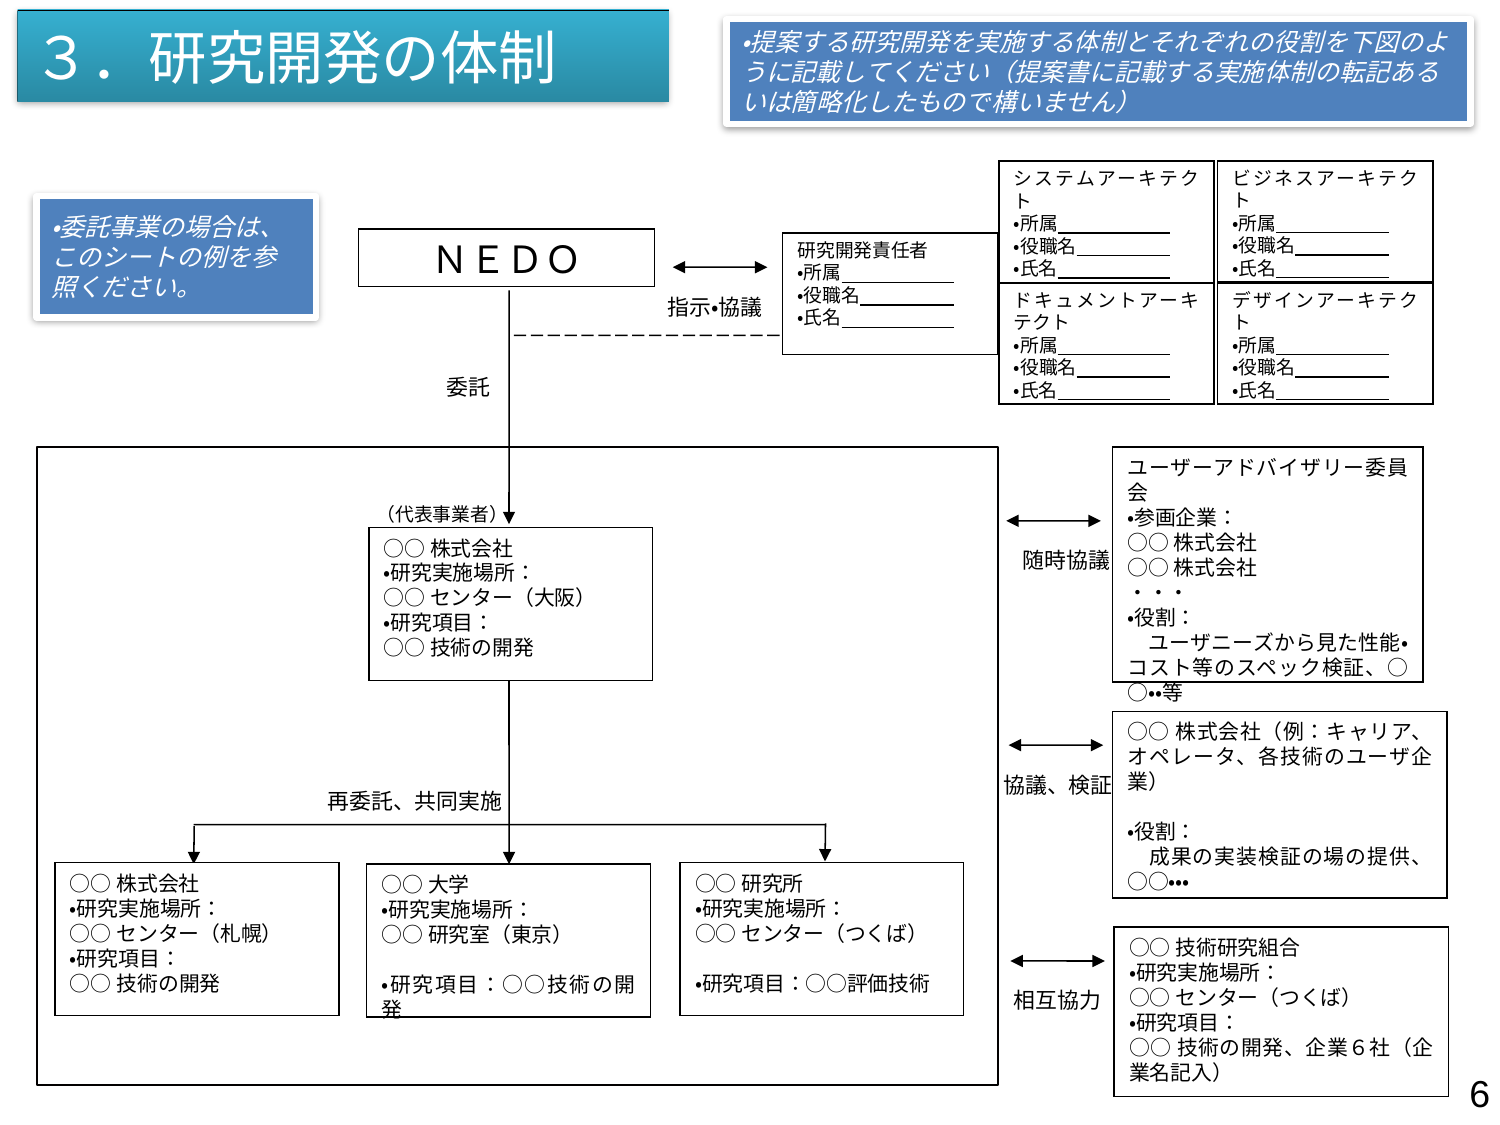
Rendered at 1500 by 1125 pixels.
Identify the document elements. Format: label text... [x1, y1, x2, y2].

text_box 6 [1402, 1074, 1491, 1112]
text_box ＮＥＤＯ [358, 228, 655, 287]
text_box デザインアーキテクト ・所属 ・役職名 ・氏名 [1217, 282, 1433, 405]
text_box ドキュメントアーキテクト ・所属 ・役職名 ・氏名 [998, 282, 1215, 405]
text_box ・提案する研究開発を実施する体制とそれぞれの役割を下図のように記載してください（提案書に記載する実施体制の転記あるいは簡略化したもので構いません） [723, 16, 1474, 127]
text_box ○○大学 ・研究実施場所： ○○研究室（東京） ・研究項目：○○技術の開発 [366, 864, 651, 1017]
text_box 協議、検証 [988, 763, 1142, 814]
text_box ・委託事業の場合は、このシートの例を参照ください。 [33, 193, 319, 321]
text_box [1008, 738, 1104, 752]
text_box [1010, 954, 1105, 968]
text_box [1006, 514, 1101, 528]
text_box システムアーキテクト ・所属 ・役職名 ・氏名 [998, 161, 1215, 282]
text_box [672, 260, 768, 274]
text_box ○○株式会社 ・研究実施場所： ○○センター（札幌） ・研究項目： ○○技術の開発 [55, 862, 339, 1016]
text_box ○○技術研究組合 ・研究実施場所： ○○センター（つくば） ・研究項目： ○○技術の開発、企業６社（企業名記入） [1114, 927, 1449, 1097]
text_box ○○株式会社（例：キャリア、オペレータ、各技術のユーザ企業） ・役割： 成果の実装検証の場の提供、○○・・・ [1112, 711, 1447, 898]
text_box ユーザーアドバイザリー委員会 ・参画企業： ○○株式会社 ○○株式会社 ・・・ ・役割： ユーザニーズから見た性能・コスト等のスペック検証、○○・・等 [1112, 447, 1424, 683]
text_box ビジネスアーキテクト ・所属 ・役職名 ・氏名 [1217, 160, 1433, 282]
text_box 指示・協議 [652, 285, 806, 336]
text_box ３．研究開発の体制 [17, 9, 669, 102]
text_box 委託 [431, 366, 514, 417]
text_box [35, 445, 1000, 1087]
text_box 随時協議 [986, 539, 1139, 589]
text_box 研究開発責任者 ・所属 ・役職名 ・氏名 [782, 233, 998, 355]
text_box 相互協力 [999, 979, 1123, 1030]
